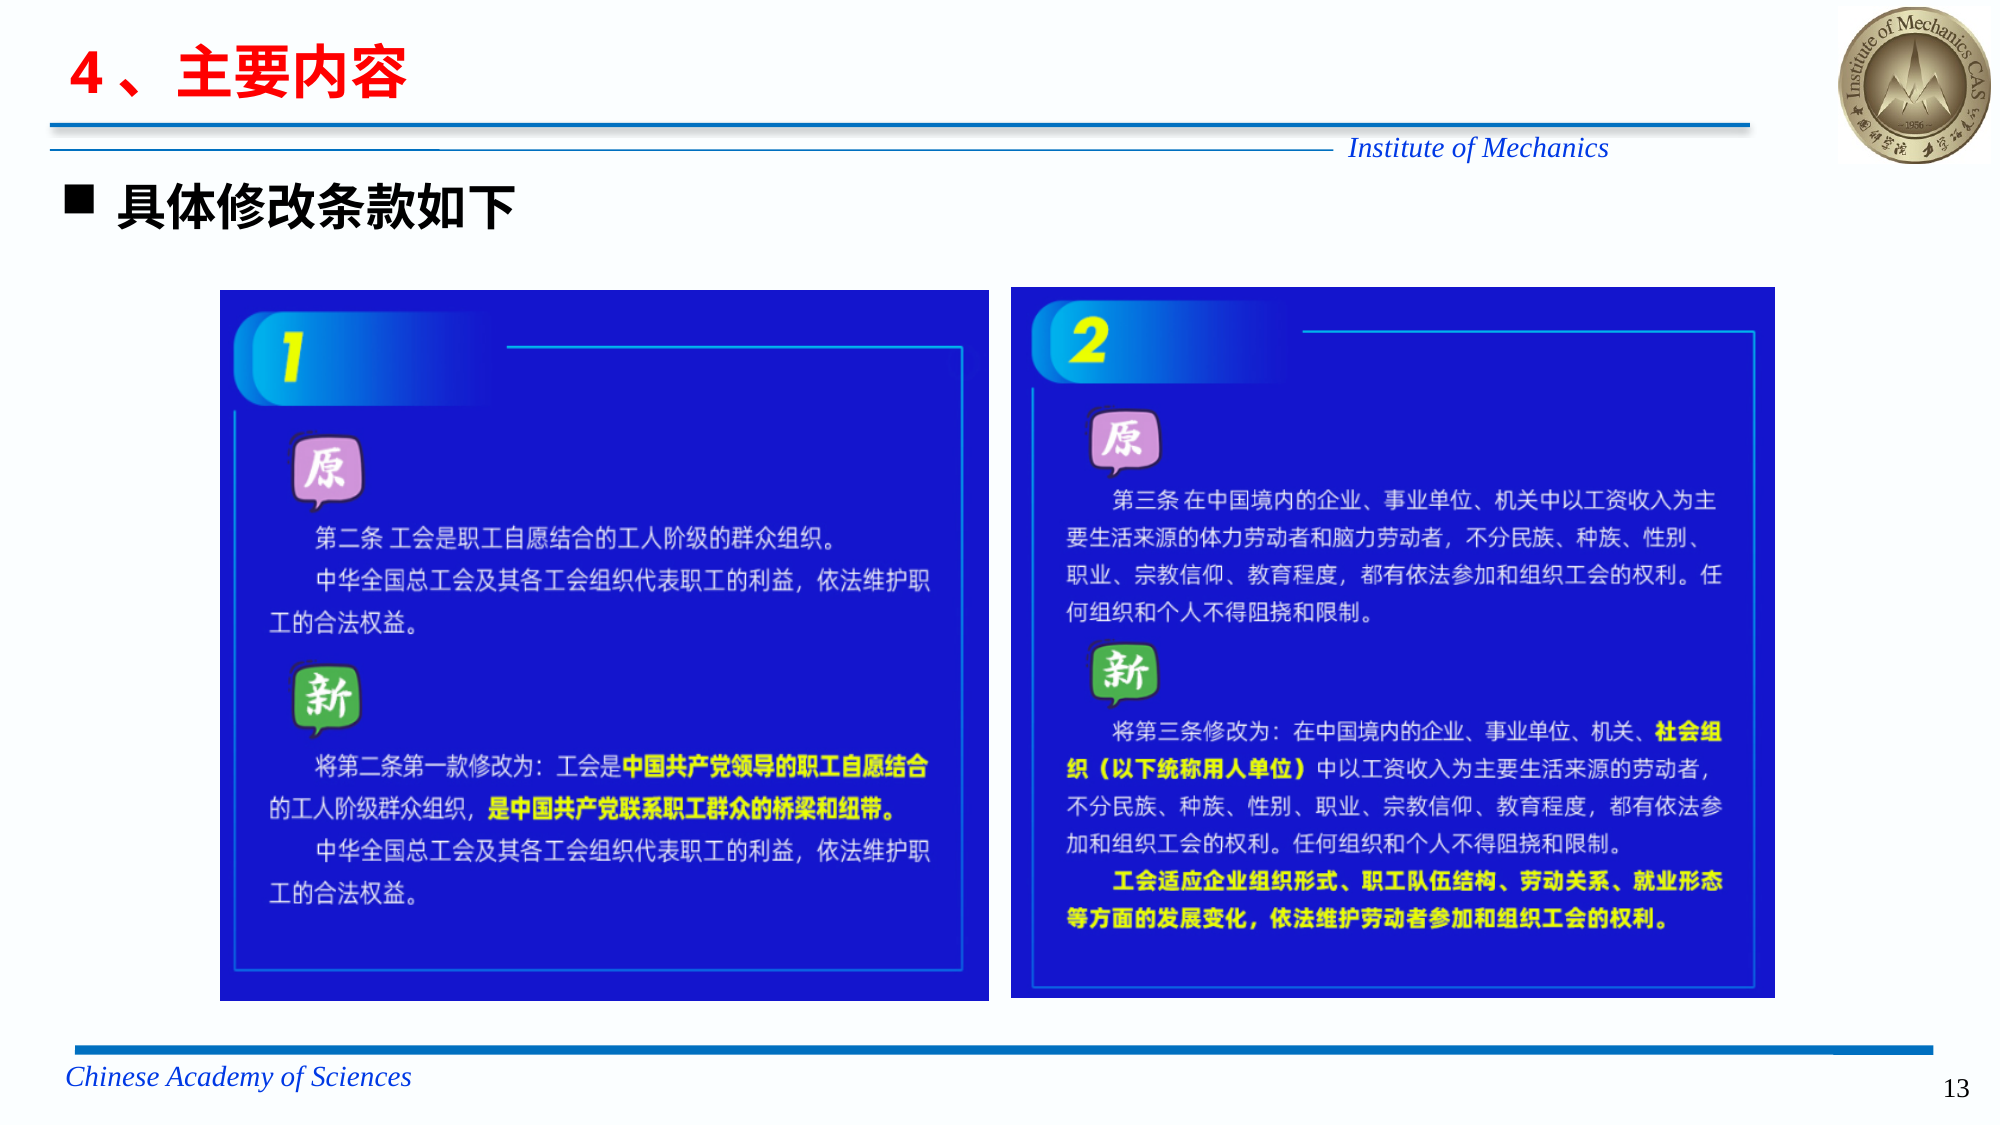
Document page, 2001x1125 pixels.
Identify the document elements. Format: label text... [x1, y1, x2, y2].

text_box 具体修改条款如下 [54, 172, 1241, 239]
picture [1011, 286, 1776, 998]
picture [1838, 6, 1991, 164]
text_box 4、主要内容 [54, 27, 1829, 113]
slide_number 13 [1516, 1063, 1984, 1125]
picture [220, 290, 989, 1002]
